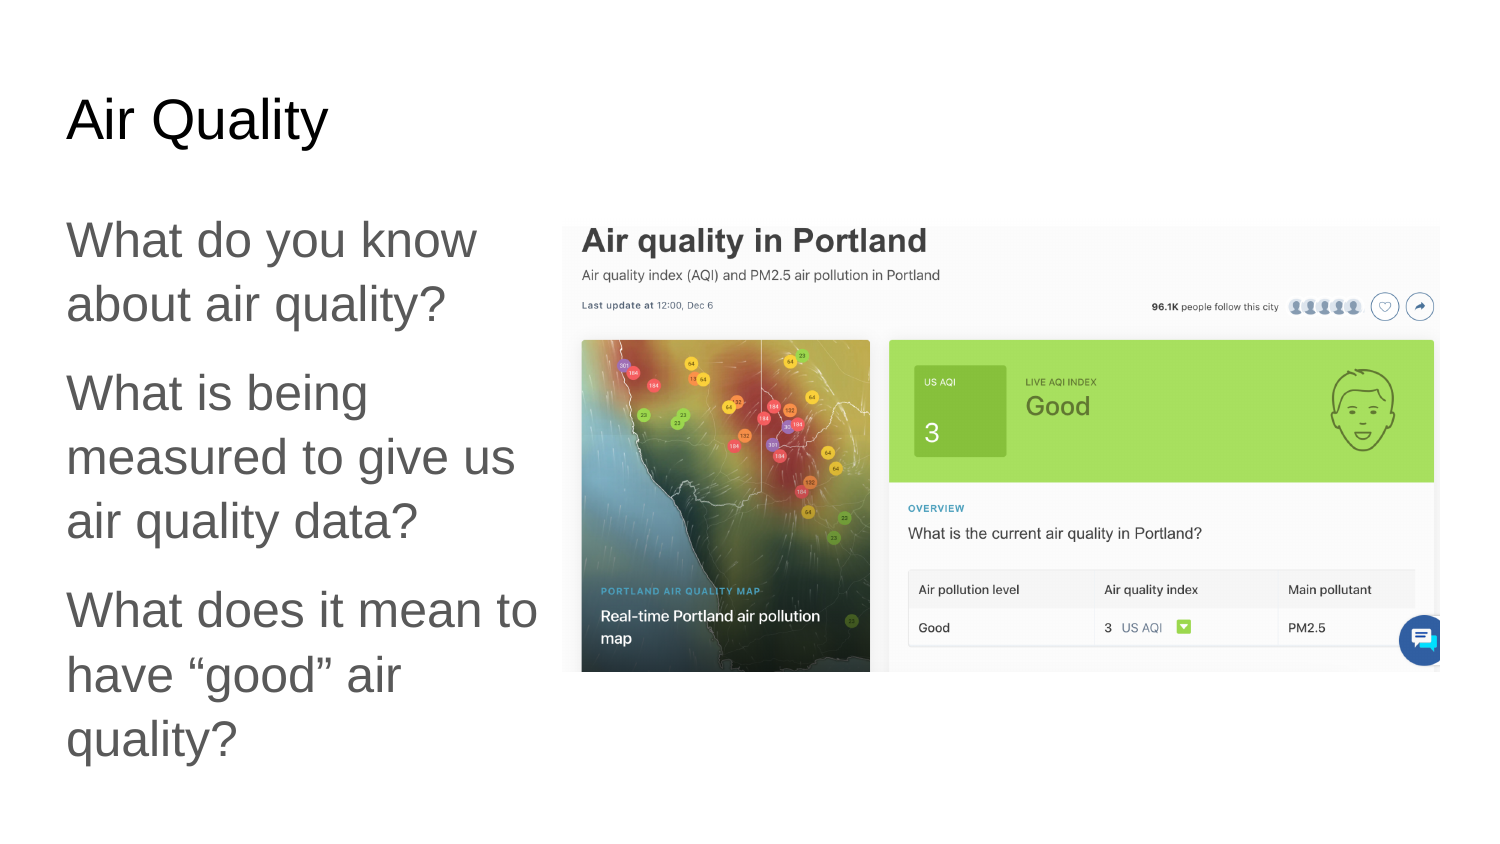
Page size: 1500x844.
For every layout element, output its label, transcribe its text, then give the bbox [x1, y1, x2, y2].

title Air Quality [51, 72, 1449, 167]
picture [562, 218, 1440, 673]
list What do you know about air quality? What is being measured to give us air quality data? What does it mean to have “good” air quality? [51, 189, 582, 803]
